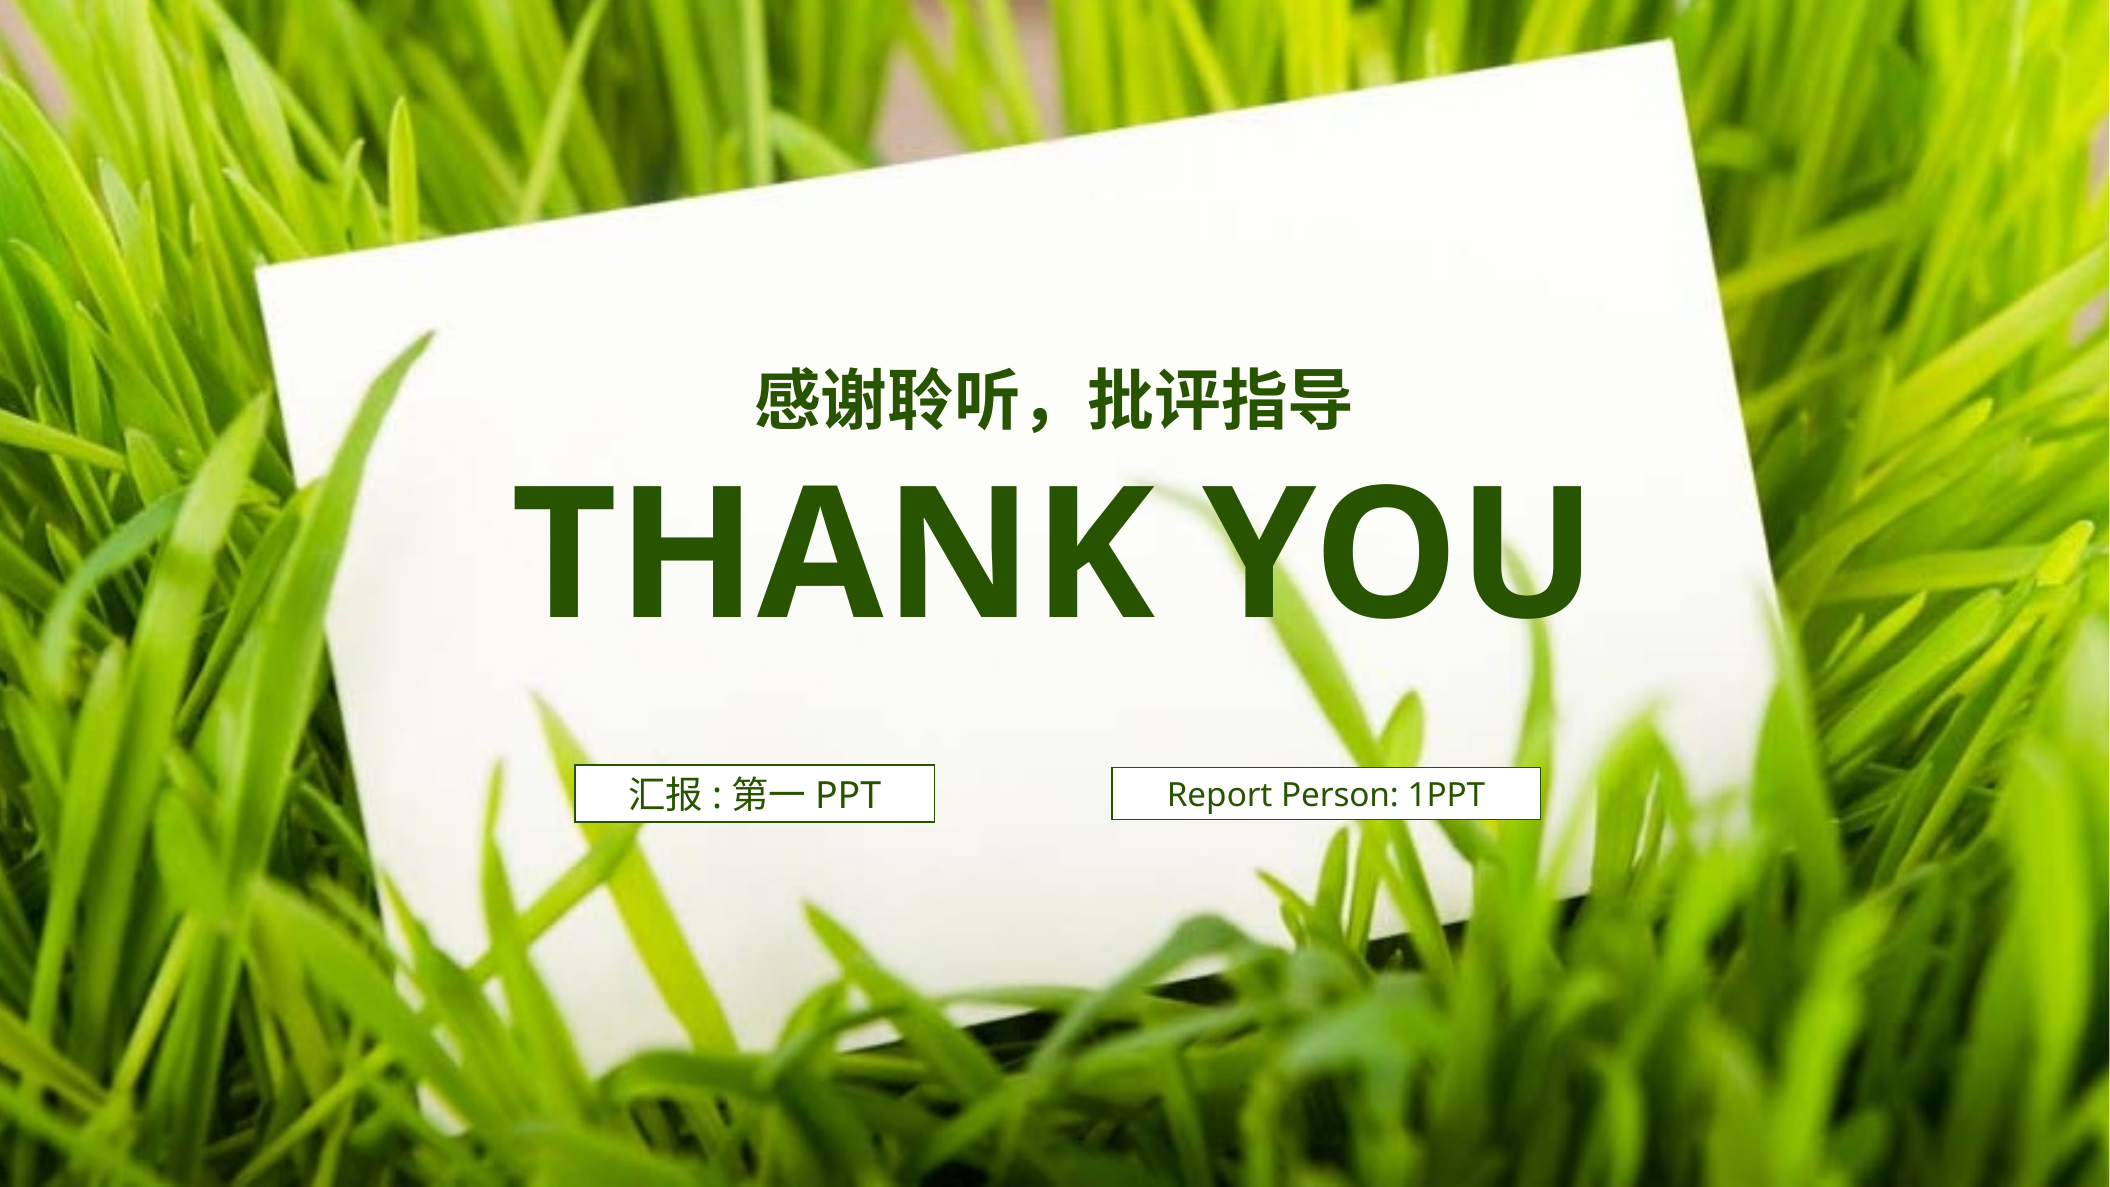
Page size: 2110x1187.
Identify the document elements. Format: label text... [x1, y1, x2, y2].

text_box 汇报:第一PPT [575, 765, 935, 822]
text_box 感谢聆听，批评指导 [624, 357, 1485, 434]
text_box Report Person: 1PPT [1111, 767, 1541, 820]
text_box [0, 0, 2110, 1187]
text_box THANK YOU [474, 434, 1635, 655]
